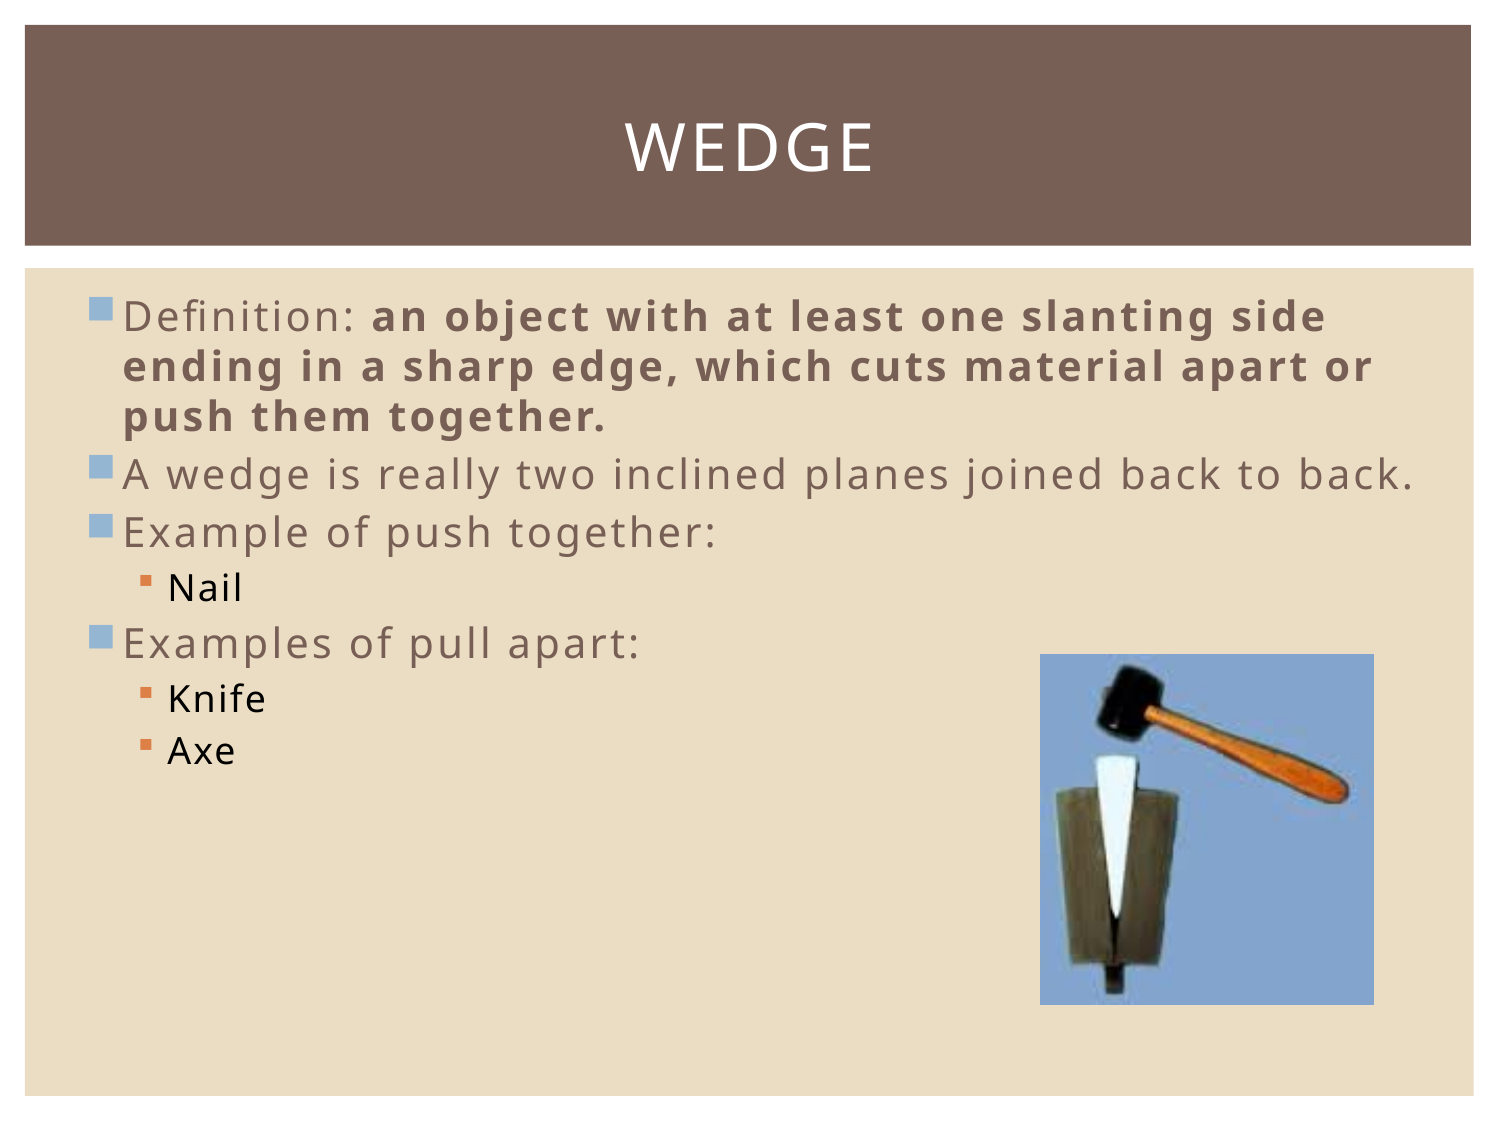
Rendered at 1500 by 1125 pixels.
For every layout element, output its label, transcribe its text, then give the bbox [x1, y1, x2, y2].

list Definition: an object with at least one slanting side ending in a sharp edge, which cuts material apart or push them together. A wedge is really two inclined planes joined back to back. Example of push together: Nail Examples of pull apart: Knife Axe [62, 281, 1442, 1005]
picture [1039, 654, 1374, 1006]
title wedge [62, 58, 1438, 232]
